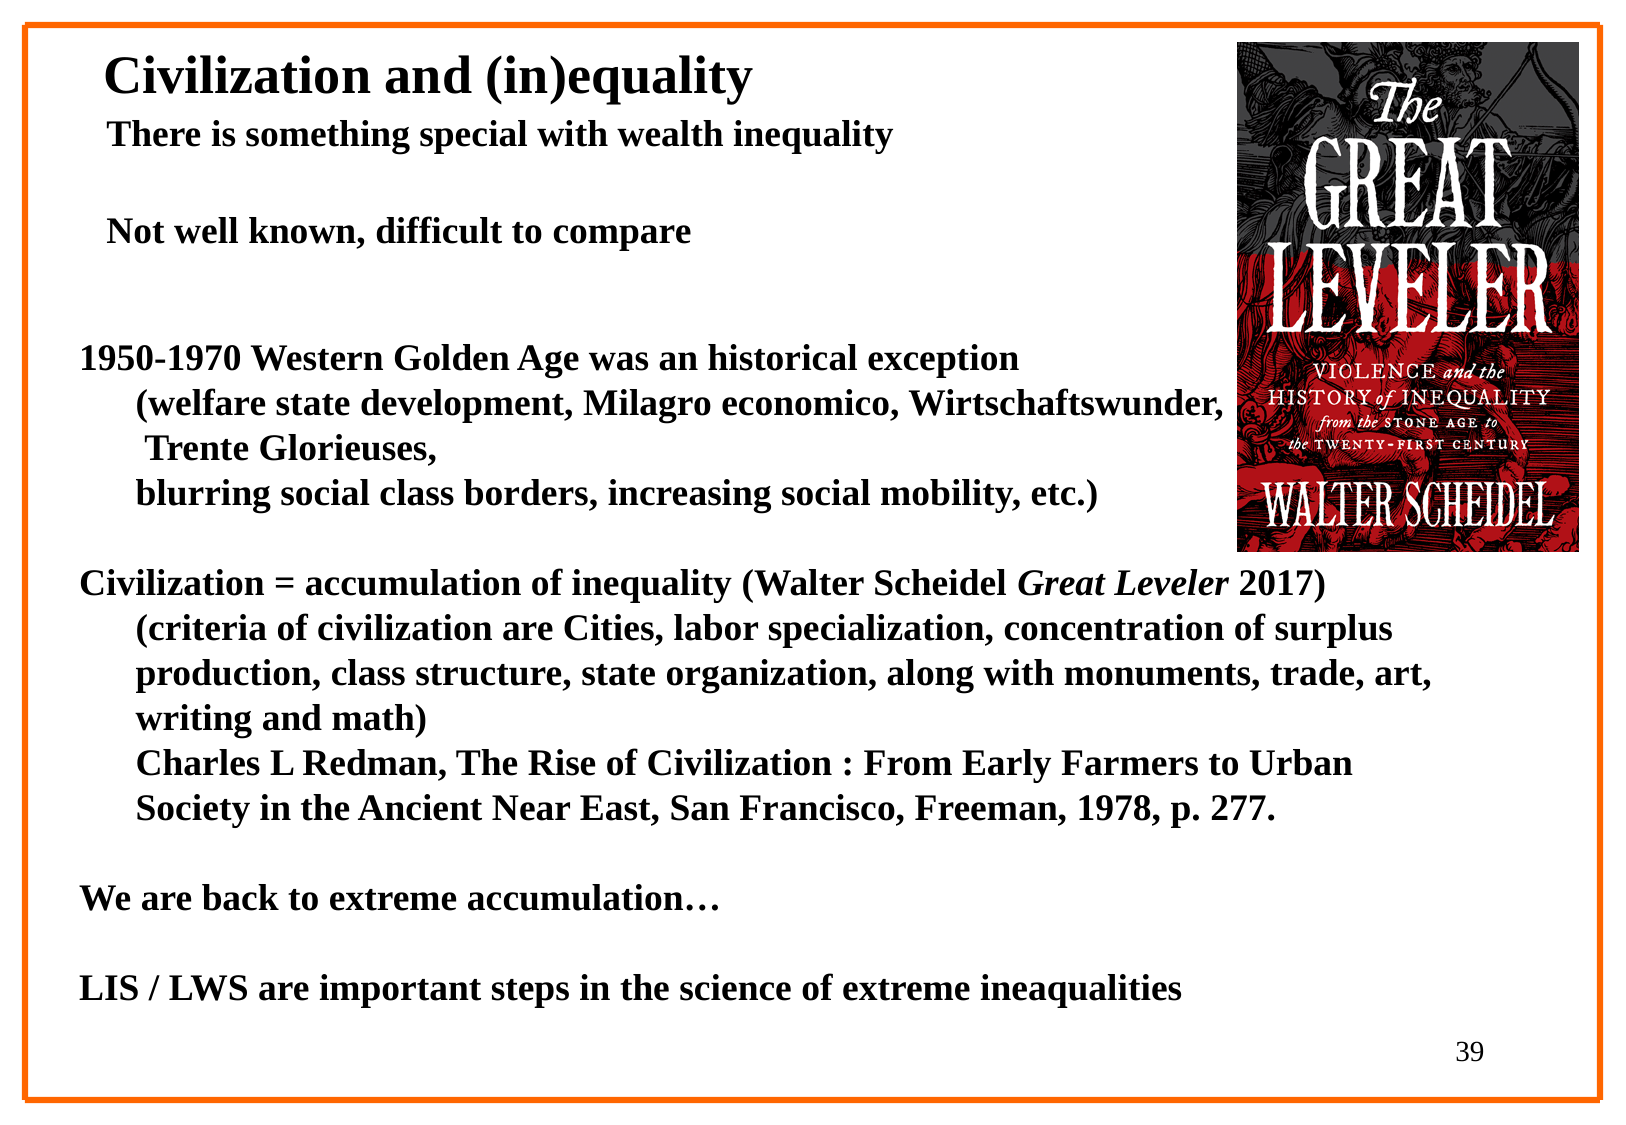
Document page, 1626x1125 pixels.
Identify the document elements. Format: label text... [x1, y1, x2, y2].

slide_number 39 [1162, 1025, 1500, 1100]
list There is something special with wealth inequality Not well known, difficult to compare 1950-1970 Western Golden Age was an historical exception (welfare state development, Milagro economico, Wirtschaftswunder, Trente Glorieuses, blurring social class borders, increasing social mobility, etc.) Civilization = accumulation of inequality (Walter Scheidel Great Leveler 2017) (criteria of civilization are Cities, labor specialization, concentration of surplus production, class structure, state organization, along with monuments, trade, art, writing and math) Charles L Redman, The Rise of Civilization : From Early Farmers to Urban Society in the Ancient Near East, San Francisco, Freeman, 1978, p. 277. We are back to extreme accumulation… LIS / LWS are important steps in the science of extreme ineaqualities [66, 102, 1451, 669]
title Civilization and (in)equality [90, 0, 1271, 102]
picture [1237, 42, 1579, 552]
